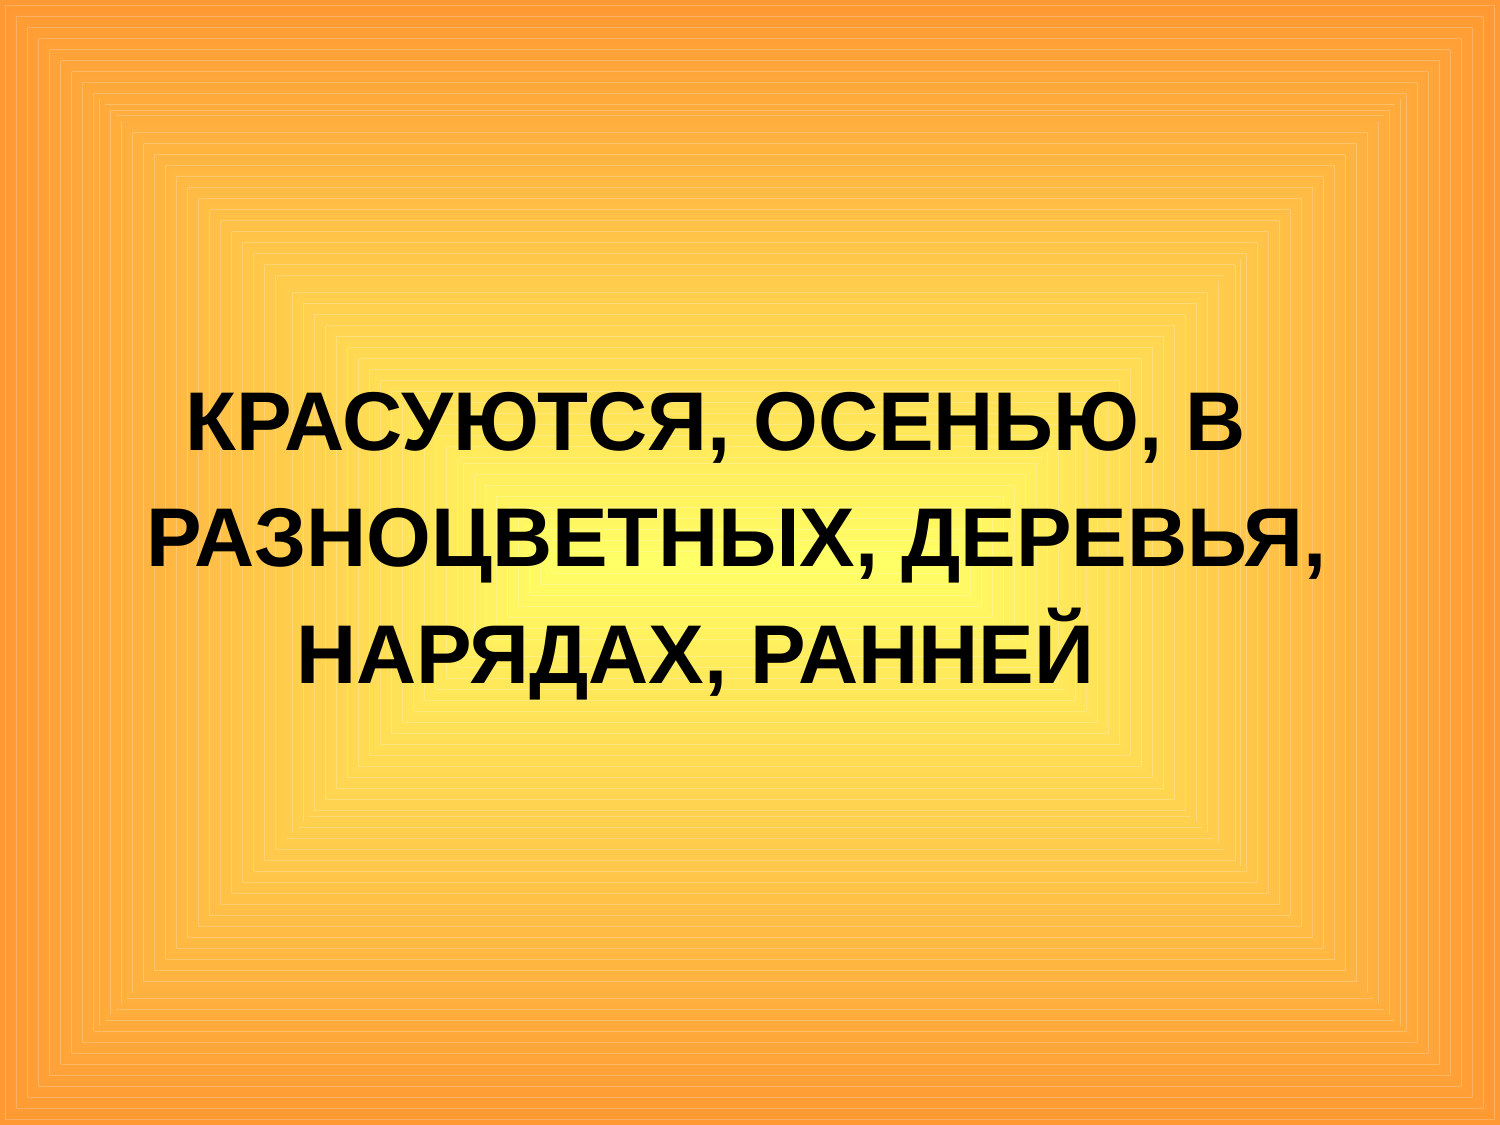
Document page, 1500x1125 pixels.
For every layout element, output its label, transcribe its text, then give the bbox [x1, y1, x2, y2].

list КРАСУЮТСЯ, ОСЕНЬЮ, В РАЗНОЦВЕТНЫХ, ДЕРЕВЬЯ, НАРЯДАХ, РАННЕЙ [74, 262, 1426, 1006]
